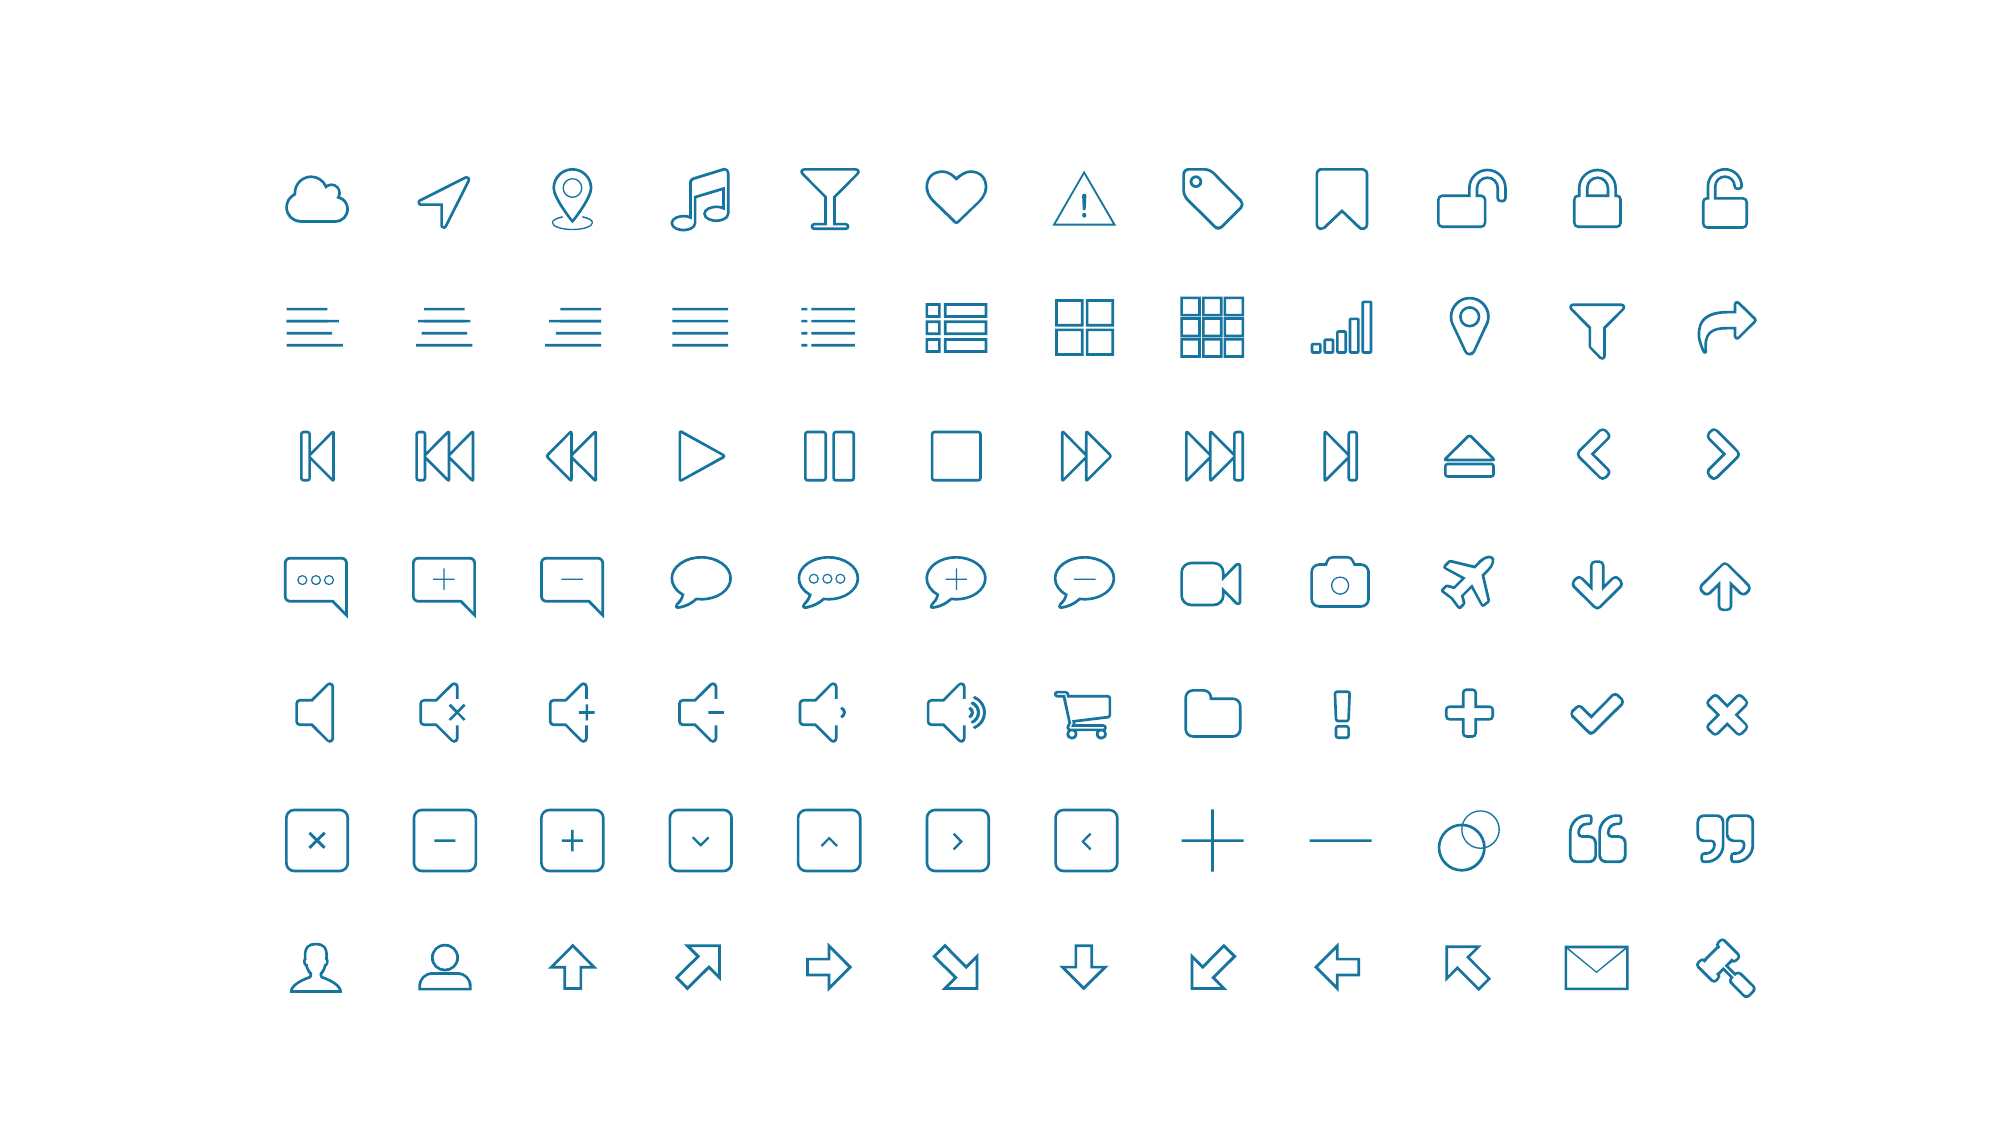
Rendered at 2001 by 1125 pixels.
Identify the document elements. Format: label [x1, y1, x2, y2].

text_box [1310, 342, 1322, 354]
text_box [925, 338, 941, 353]
text_box [1699, 562, 1751, 612]
text_box [424, 307, 465, 311]
text_box [1706, 428, 1741, 481]
text_box [1697, 300, 1757, 354]
text_box [1052, 170, 1117, 226]
text_box [678, 682, 718, 743]
text_box [1323, 338, 1335, 354]
text_box [1598, 814, 1627, 864]
text_box [418, 943, 472, 991]
text_box [1334, 725, 1350, 740]
text_box [1701, 167, 1749, 229]
text_box [1085, 328, 1115, 356]
text_box [1437, 823, 1486, 872]
text_box [925, 808, 991, 873]
text_box [412, 556, 476, 619]
text_box [811, 343, 855, 347]
text_box [1569, 303, 1626, 360]
text_box [286, 319, 339, 323]
text_box [953, 833, 964, 851]
text_box [835, 573, 846, 584]
text_box [562, 178, 583, 198]
text_box [1081, 833, 1092, 851]
text_box [925, 303, 941, 318]
text_box [926, 682, 966, 743]
text_box [1314, 942, 1361, 992]
text_box [796, 808, 862, 873]
text_box [549, 319, 602, 323]
text_box [283, 556, 348, 619]
text_box [578, 704, 595, 721]
text_box [1054, 808, 1119, 873]
text_box [308, 831, 317, 840]
text_box [421, 331, 468, 335]
text_box [943, 338, 988, 353]
text_box [448, 703, 466, 721]
text_box [1330, 576, 1350, 595]
text_box [930, 430, 982, 482]
text_box [540, 808, 605, 873]
text_box [674, 944, 721, 991]
text_box [555, 331, 602, 335]
text_box [972, 696, 987, 730]
text_box [811, 319, 855, 323]
text_box [968, 707, 974, 719]
text_box [1202, 296, 1223, 317]
text_box [1180, 337, 1201, 358]
text_box [668, 808, 733, 873]
text_box [1190, 943, 1237, 990]
text_box [1336, 317, 1360, 354]
text_box [418, 319, 471, 323]
text_box [1706, 693, 1749, 736]
text_box [1182, 168, 1244, 230]
text_box [1223, 337, 1245, 358]
text_box [1223, 296, 1245, 317]
text_box [1696, 814, 1755, 864]
text_box [1437, 168, 1507, 229]
text_box [1568, 814, 1597, 864]
text_box [1571, 560, 1623, 610]
text_box [551, 216, 594, 231]
text_box [1202, 337, 1223, 358]
text_box [297, 574, 308, 586]
text_box [925, 170, 988, 225]
text_box [295, 682, 335, 743]
text_box [317, 841, 326, 849]
text_box [840, 707, 846, 719]
text_box [672, 331, 729, 335]
text_box [415, 430, 475, 482]
text_box [545, 430, 598, 482]
text_box [672, 343, 729, 347]
text_box [417, 176, 471, 230]
text_box [1180, 296, 1201, 317]
text_box [1576, 428, 1611, 481]
text_box [285, 808, 350, 873]
text_box [1564, 945, 1629, 991]
text_box [1443, 434, 1496, 478]
text_box [811, 331, 855, 335]
text_box [545, 343, 602, 347]
text_box [308, 831, 326, 849]
text_box [1059, 944, 1109, 991]
text_box [286, 343, 343, 347]
text_box [1053, 690, 1112, 740]
text_box [822, 573, 833, 584]
text_box [811, 307, 855, 311]
text_box [1085, 299, 1115, 327]
text_box [1060, 430, 1112, 482]
text_box [1696, 938, 1756, 999]
text_box [300, 430, 335, 482]
text_box [970, 701, 981, 724]
text_box [800, 168, 860, 231]
text_box [289, 942, 342, 993]
text_box [1082, 193, 1087, 211]
text_box [943, 303, 988, 318]
text_box [925, 320, 941, 336]
text_box [820, 836, 838, 847]
text_box [678, 430, 726, 482]
text_box [412, 808, 478, 873]
text_box [670, 556, 732, 609]
text_box [1333, 690, 1351, 723]
text_box [672, 319, 729, 323]
text_box [286, 331, 333, 335]
text_box [285, 175, 349, 223]
text_box [548, 943, 598, 990]
text_box [548, 682, 588, 743]
text_box [1570, 692, 1625, 735]
text_box [1572, 168, 1622, 229]
text_box [943, 320, 988, 336]
text_box [552, 168, 593, 224]
text_box [798, 682, 838, 743]
text_box [1440, 555, 1495, 610]
text_box [1449, 296, 1490, 356]
text_box [1180, 317, 1201, 337]
text_box [1445, 945, 1492, 992]
text_box [670, 167, 730, 232]
text_box [1180, 561, 1242, 607]
text_box [1223, 317, 1245, 337]
text_box [1053, 556, 1116, 609]
text_box [804, 430, 828, 482]
text_box [797, 556, 860, 609]
text_box [806, 942, 853, 992]
text_box [286, 307, 328, 311]
text_box [672, 307, 729, 311]
text_box [416, 343, 473, 347]
text_box [808, 573, 819, 584]
text_box [1323, 430, 1359, 482]
text_box [1055, 299, 1084, 327]
text_box [1596, 946, 1628, 972]
text_box [1461, 810, 1500, 849]
text_box [832, 430, 856, 482]
text_box [1184, 689, 1242, 738]
text_box [692, 836, 710, 847]
text_box [925, 556, 987, 609]
text_box [1444, 688, 1495, 738]
text_box [560, 307, 602, 311]
text_box [1185, 430, 1245, 482]
text_box [540, 556, 605, 619]
text_box [419, 682, 459, 743]
text_box [1310, 555, 1370, 608]
text_box [1361, 300, 1373, 354]
text_box [1315, 168, 1369, 231]
text_box [932, 943, 979, 990]
text_box [1202, 317, 1223, 337]
text_box [1055, 328, 1084, 356]
